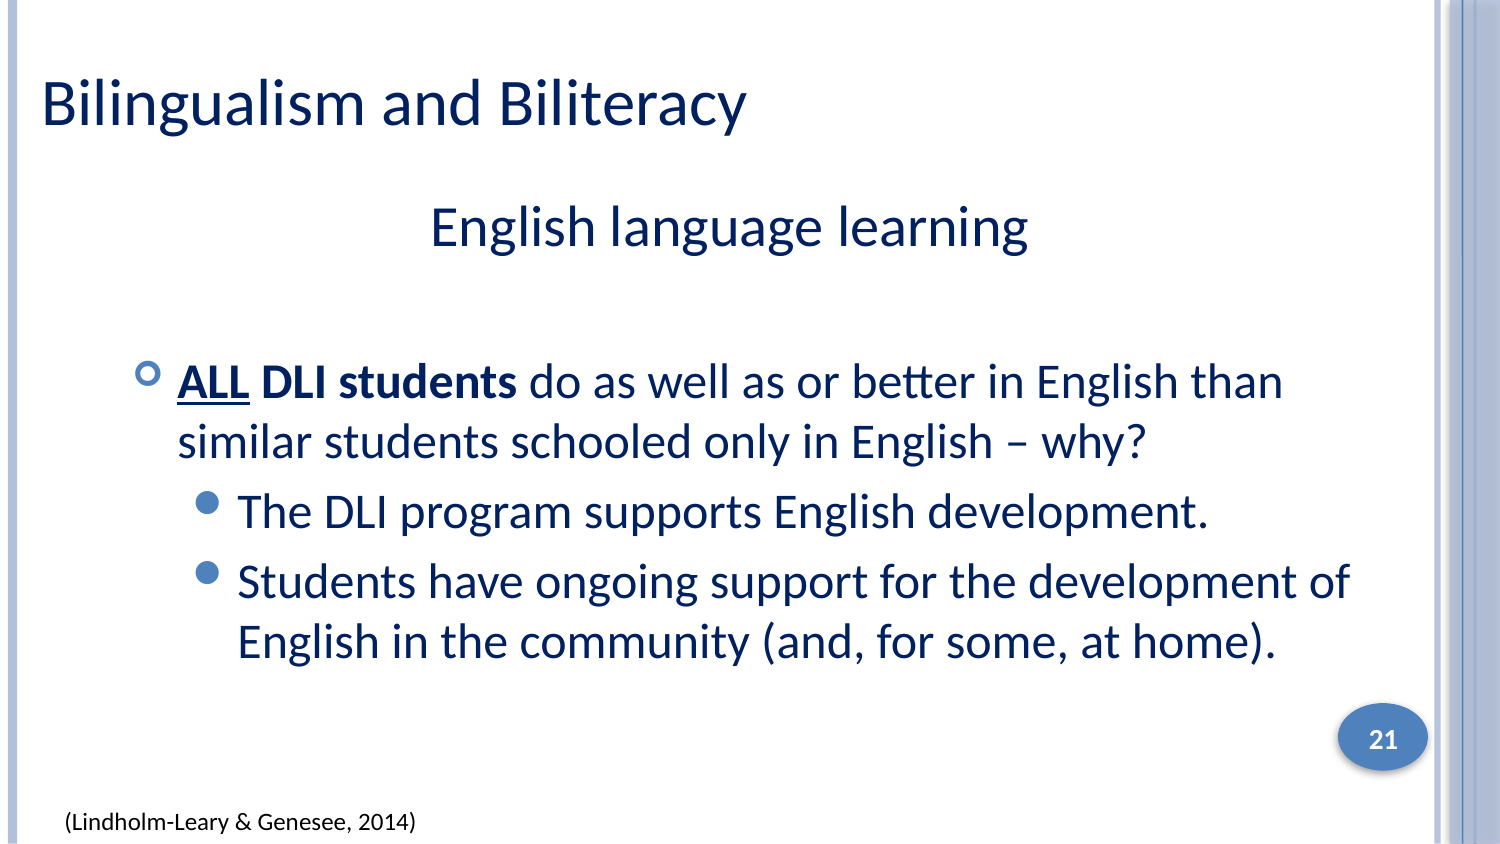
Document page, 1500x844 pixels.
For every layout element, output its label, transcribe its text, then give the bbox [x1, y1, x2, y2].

slide_number 21 [1333, 705, 1434, 770]
text_box Bilingualism and Biliteracy English language learning [26, 50, 1434, 266]
text_box (Lindholm-Leary & Genesee, 2014) [49, 798, 482, 844]
title [0, 33, 1225, 175]
list ALL DLI students do as well as or better in English than similar students schooled only in English – why? The DLI program supports English development. Students have ongoing support for the development of English in the community (and, for some, at home). [117, 340, 1414, 687]
